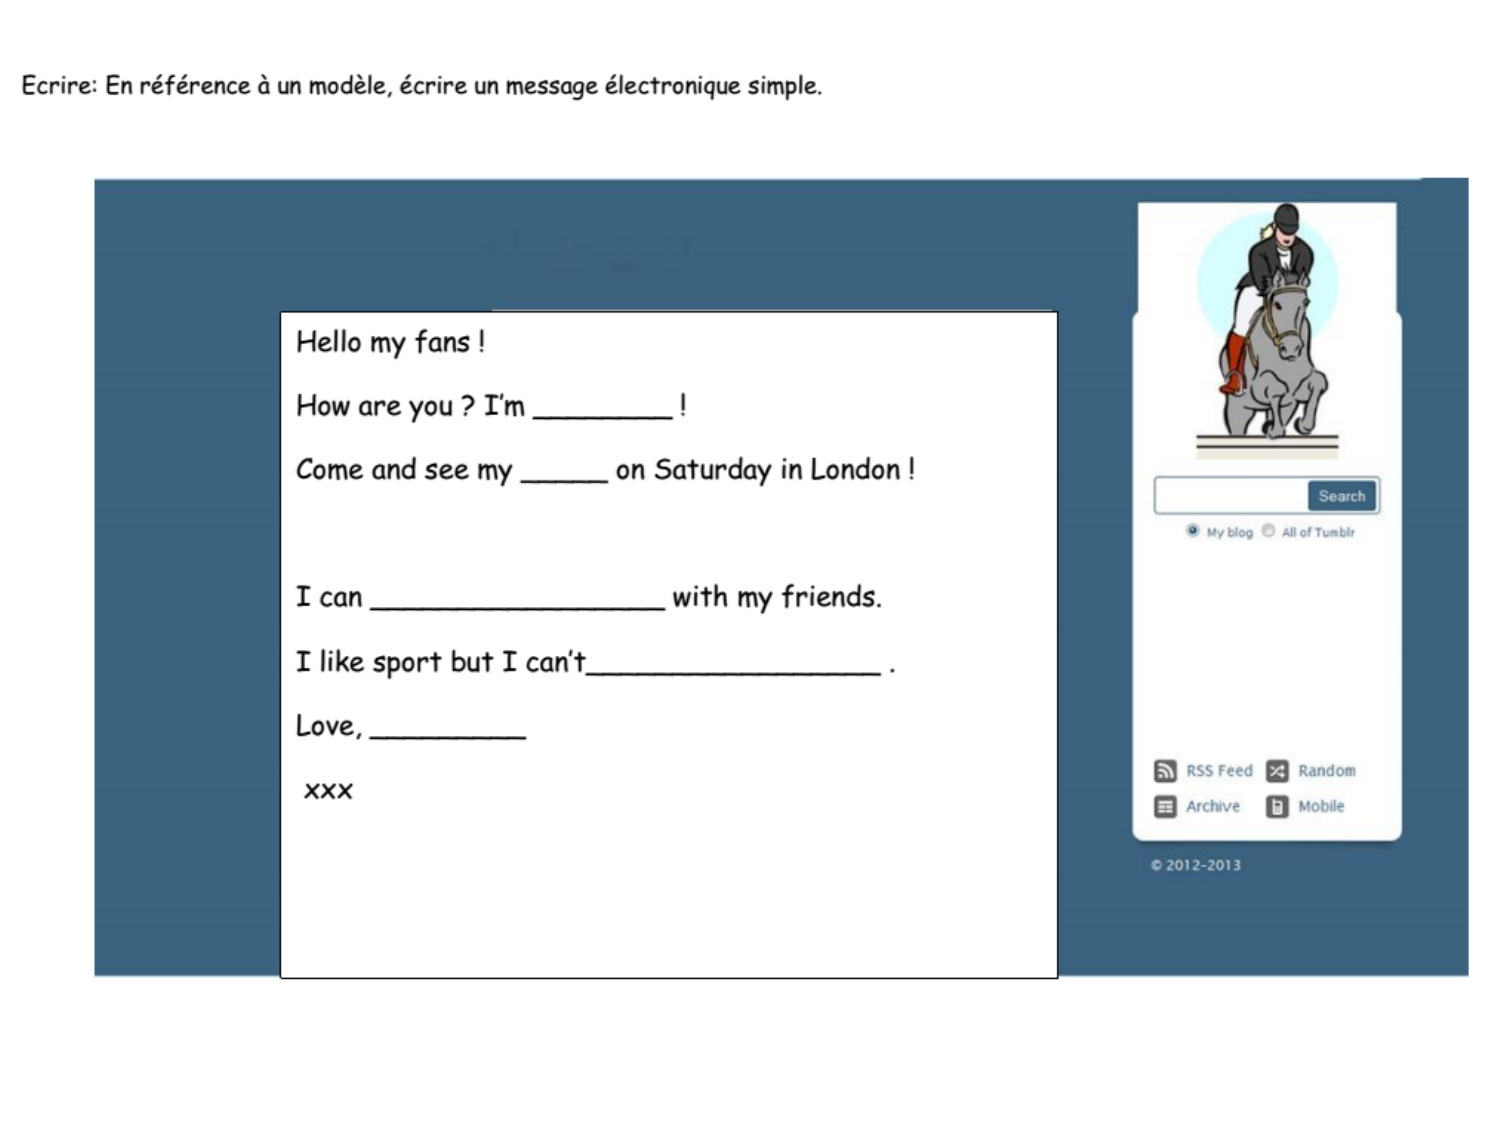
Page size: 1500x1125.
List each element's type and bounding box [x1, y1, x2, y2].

picture [0, 63, 1500, 1009]
